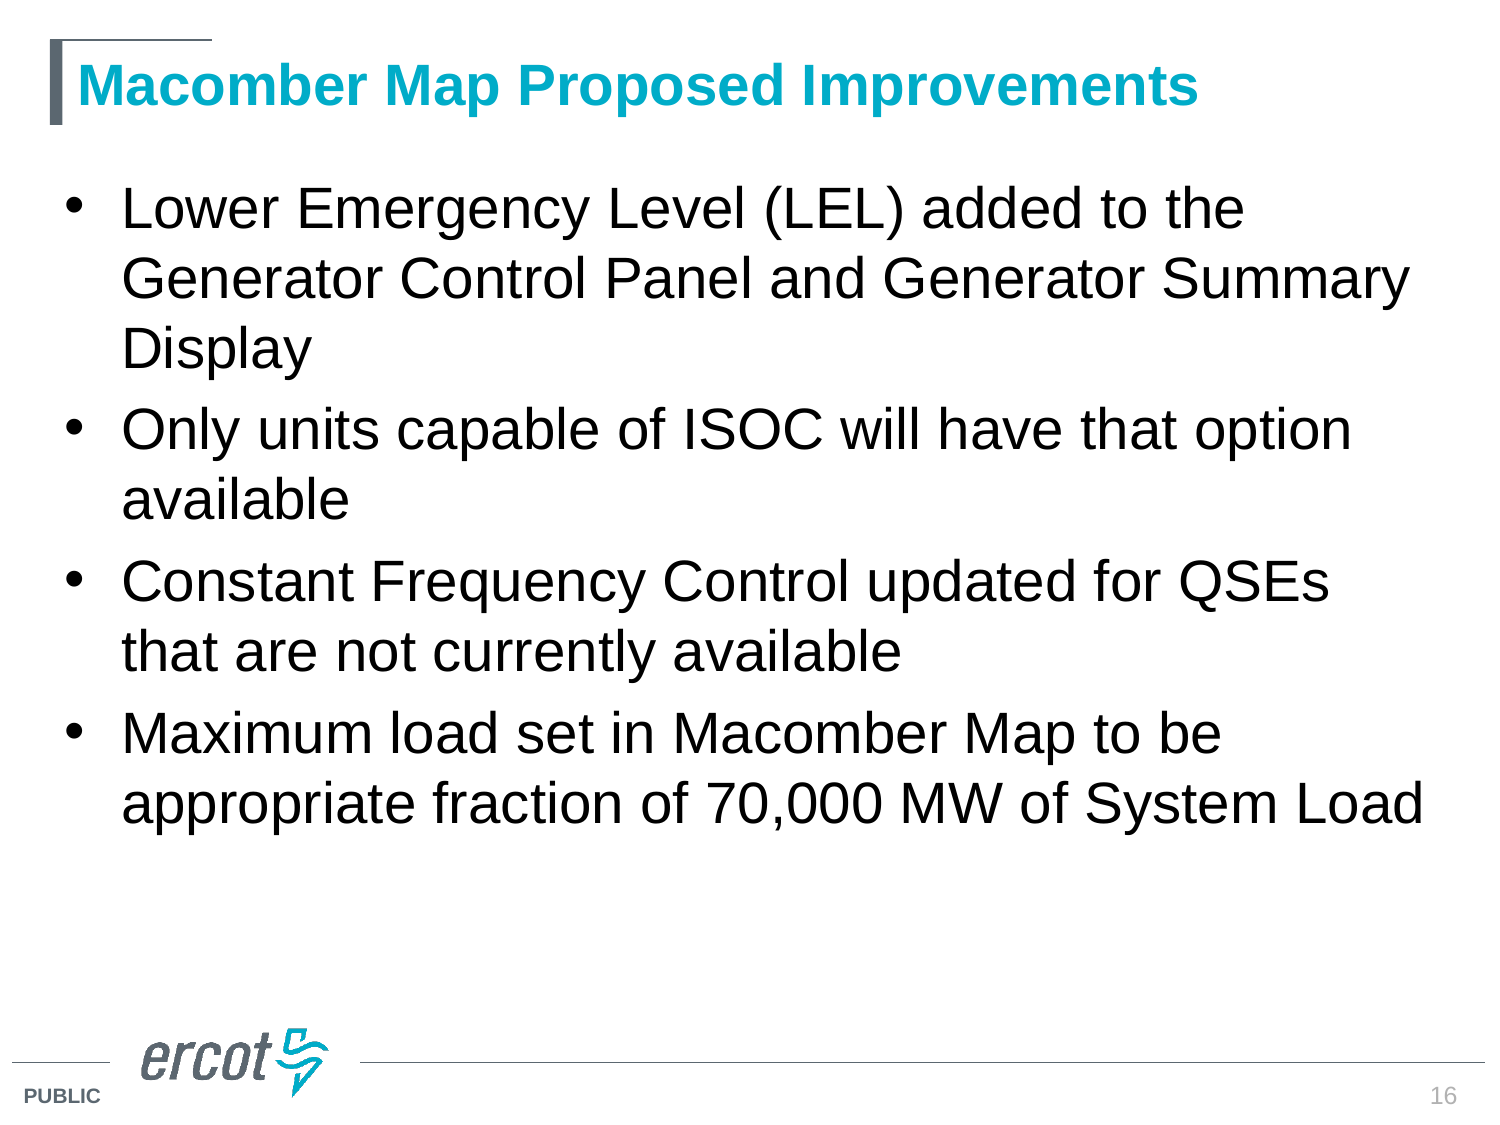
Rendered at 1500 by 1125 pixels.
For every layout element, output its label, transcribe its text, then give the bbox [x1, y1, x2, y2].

slide_number 16 [1400, 1076, 1488, 1113]
list Lower Emergency Level (LEL) added to the Generator Control Panel and Generator Summary Display Only units capable of ISOC will have that option available Constant Frequency Control updated for QSEs that are not currently available Maximum load set in Macomber Map to be appropriate fraction of 70,000 MW of System Load [50, 162, 1450, 992]
picture [137, 1024, 332, 1100]
title Macomber Map Proposed Improvements [62, 39, 1450, 125]
